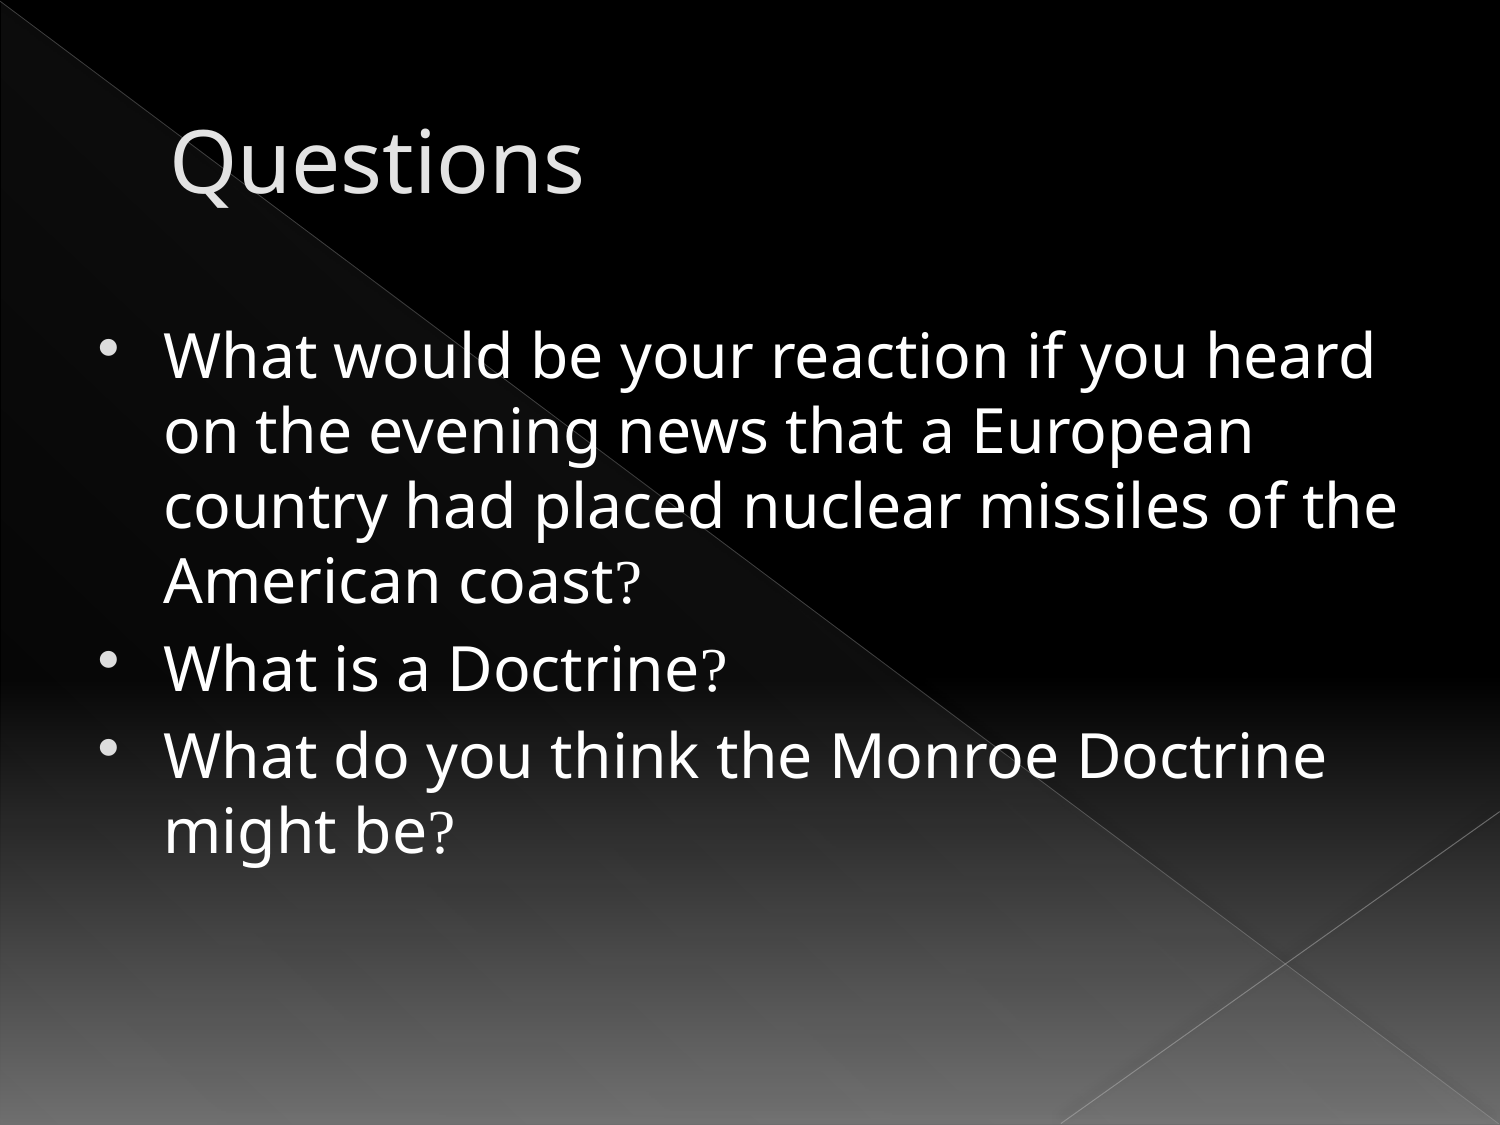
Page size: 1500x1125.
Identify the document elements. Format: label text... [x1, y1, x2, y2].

title Questions [75, 43, 1425, 274]
list What would be your reaction if you heard on the evening news that a European country had placed nuclear missiles of the American coast? What is a Doctrine? What do you think the Monroe Doctrine might be? [75, 308, 1425, 1059]
